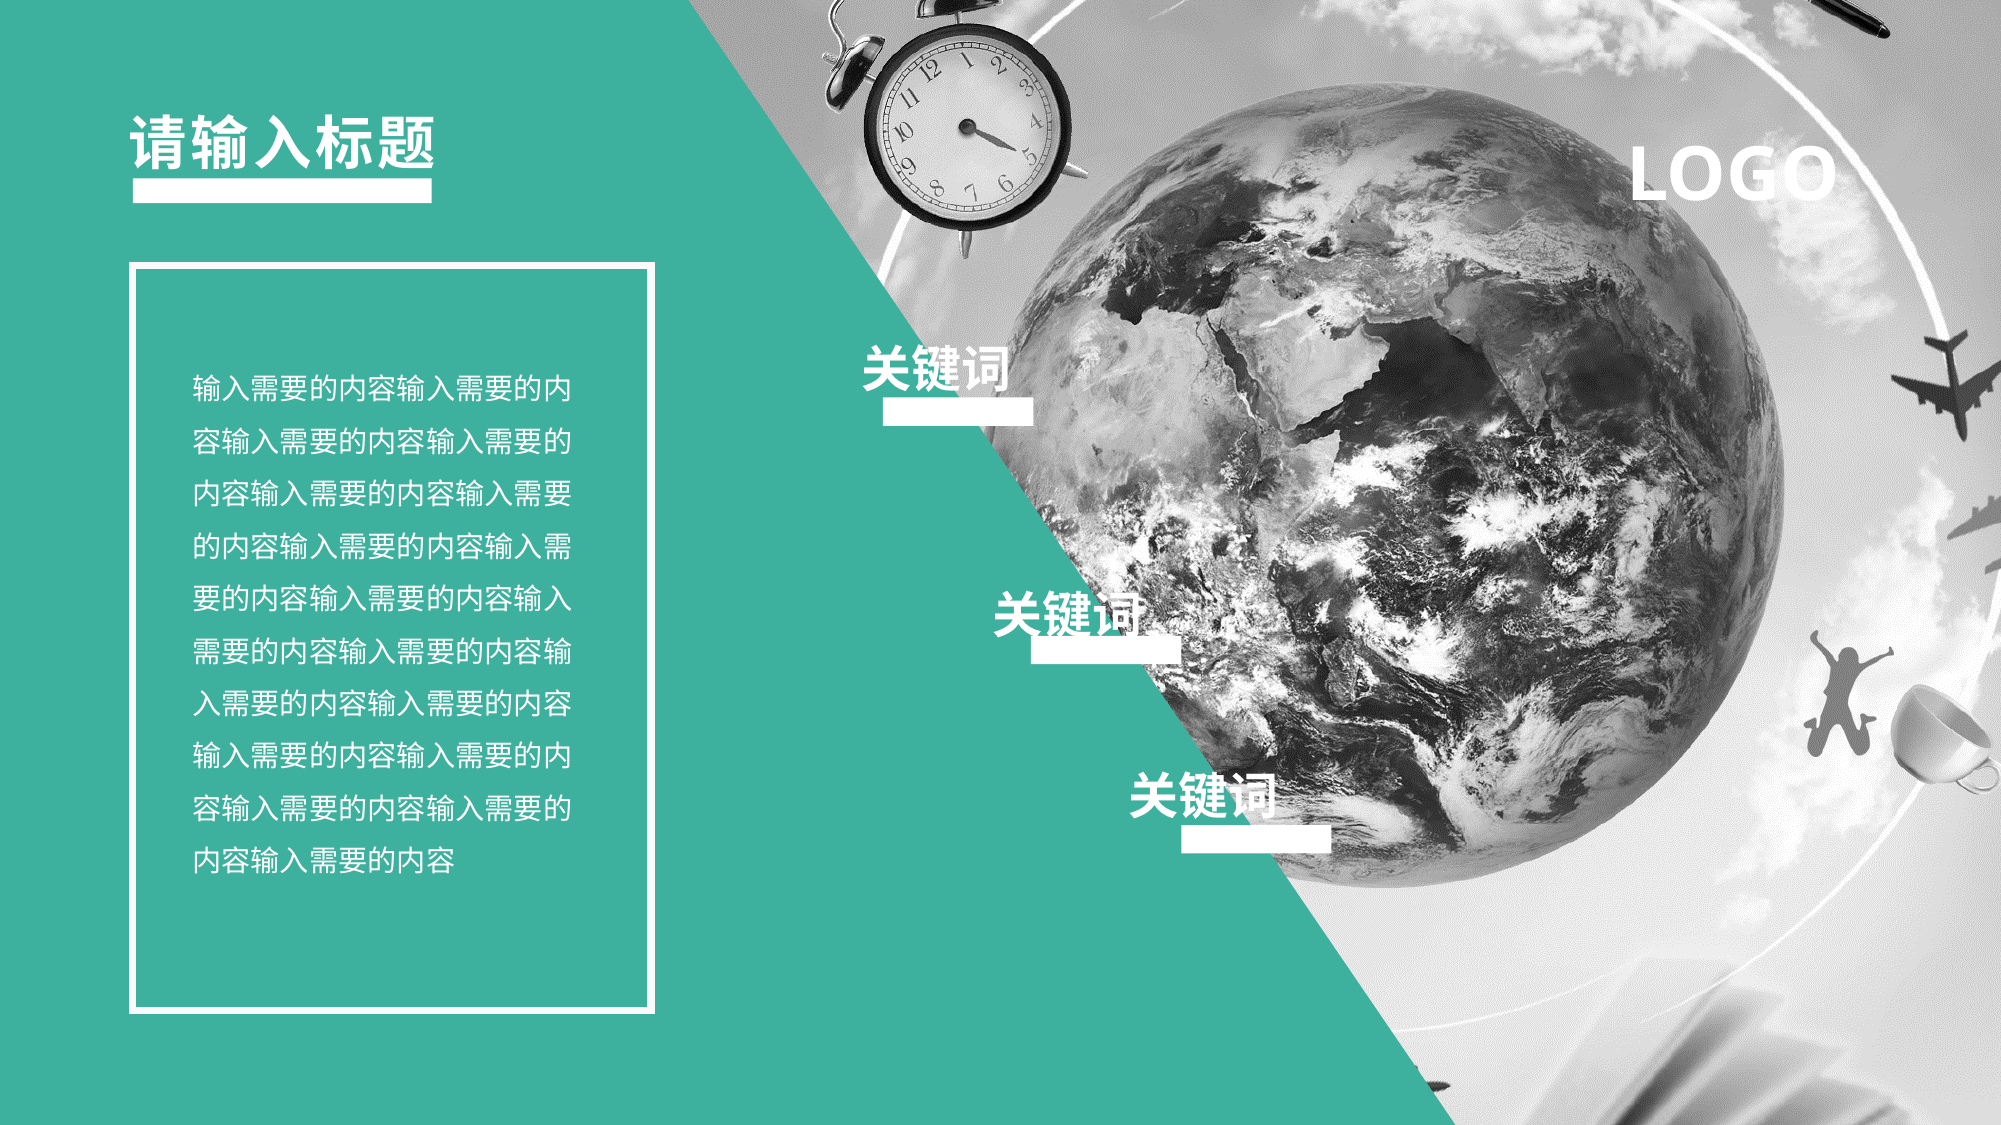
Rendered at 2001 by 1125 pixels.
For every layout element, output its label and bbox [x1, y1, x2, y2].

text_box [0, 0, 1459, 1125]
picture [1459, 0, 2001, 1125]
